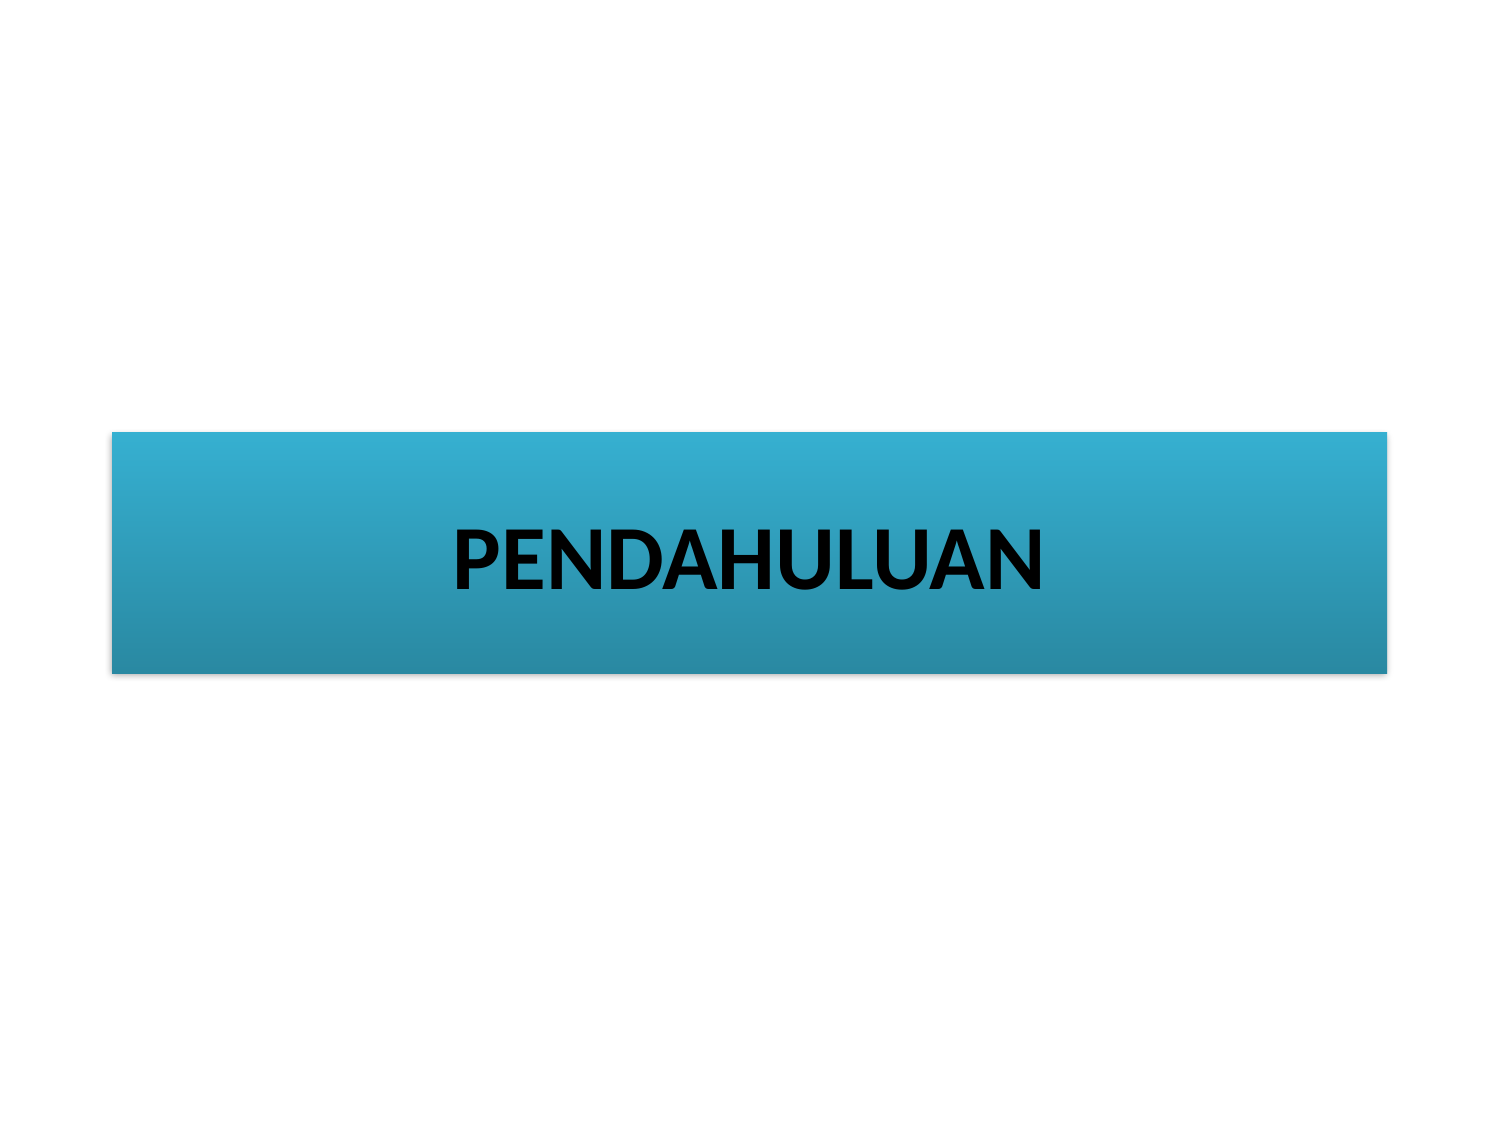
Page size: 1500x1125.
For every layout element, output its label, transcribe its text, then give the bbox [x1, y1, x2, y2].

title PENDAHULUAN [112, 432, 1388, 674]
